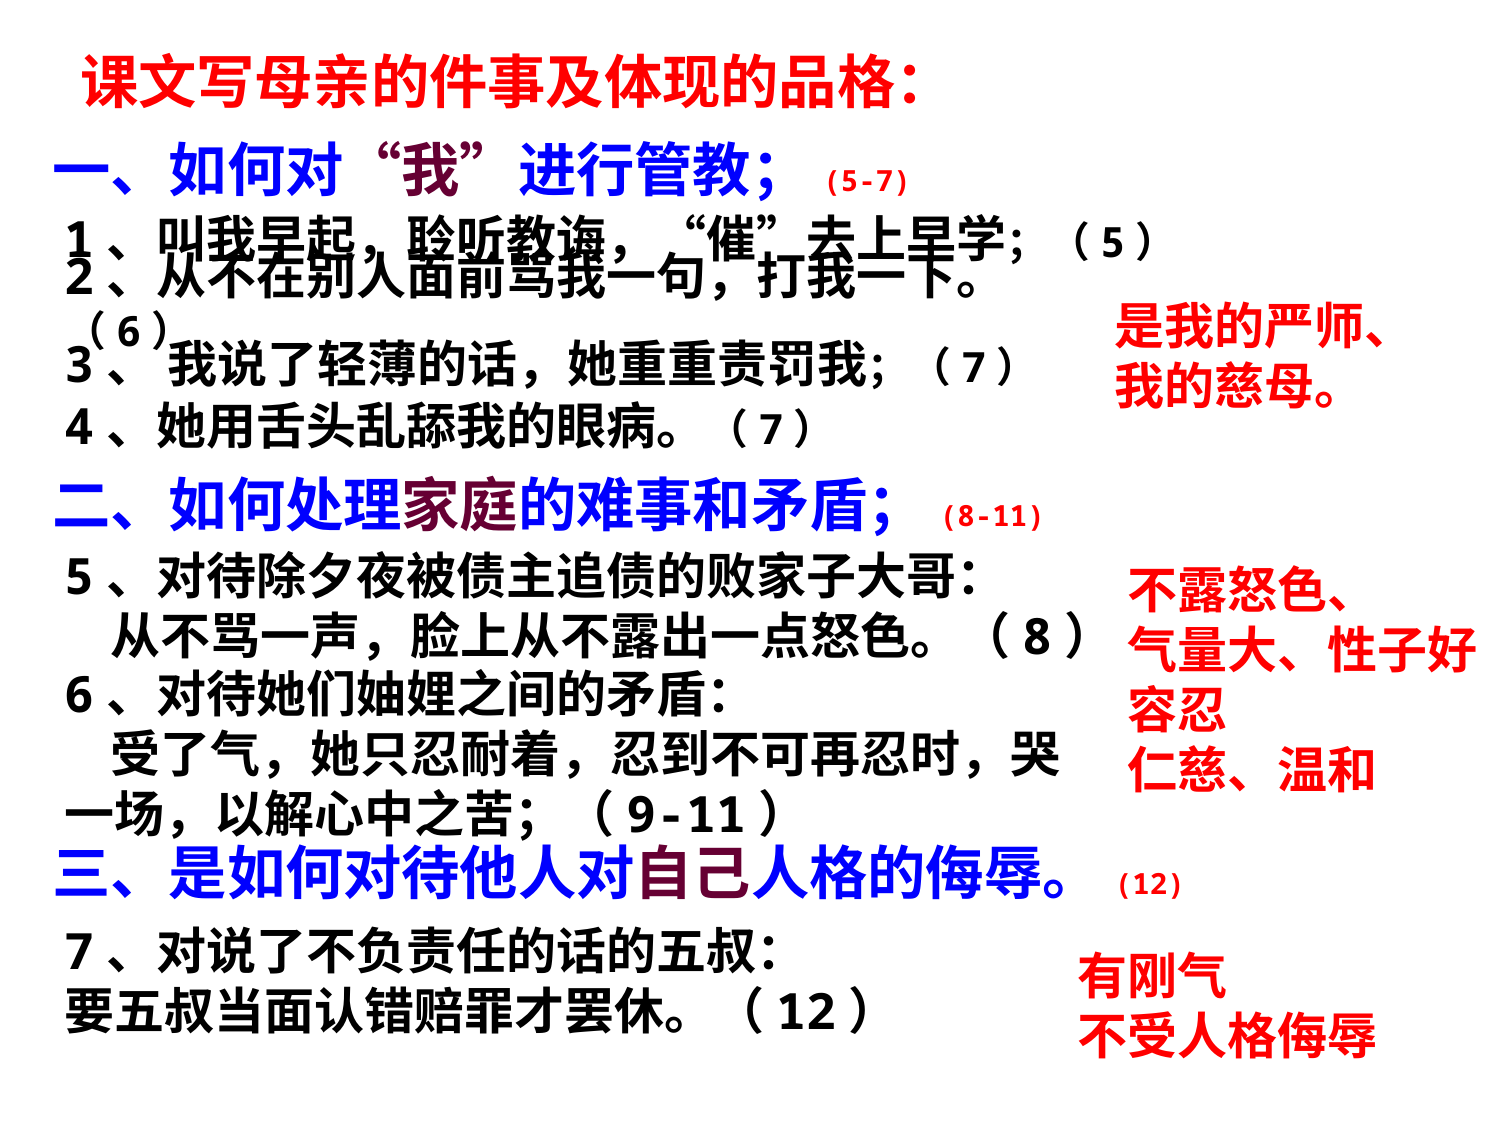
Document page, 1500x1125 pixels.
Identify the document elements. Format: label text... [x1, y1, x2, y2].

text_box 1、叫我早起，聆听教诲，“催”去上早学；（5） [50, 200, 1438, 275]
text_box 不露怒色、 气量大、性子好 容忍 仁慈、温和 [1112, 550, 1500, 806]
text_box 5、对待除夕夜被债主追债的败家子大哥： 从不骂一声，脸上从不露出一点怒色。（8） [50, 537, 1152, 655]
text_box 6、对待她们妯娌之间的矛盾： 受了气，她只忍耐着，忍到不可再忍时，哭一场，以解心中之苦；（9-11） [49, 655, 1113, 850]
text_box 有刚气 不受人格侮辱 [1062, 937, 1450, 1073]
text_box 7、对说了不负责任的话的五叔： 要五叔当面认错赔罪才罢休。（12） [49, 912, 1113, 1048]
text_box 2、从不在别人面前骂我一句，打我一下。（6） [49, 237, 1113, 363]
text_box 3、 我说了轻薄的话，她重重责罚我；（7） [49, 363, 1099, 387]
text_box 4、她用舌头乱舔我的眼病。（7） [49, 387, 1113, 463]
text_box 是我的严师、 我的慈母。 [1099, 287, 1500, 423]
text_box 课文写母亲的件事及体现的品格： [65, 37, 969, 123]
text_box 一、如何对“我”进行管教；(5-7) 二、如何处理家庭的难事和矛盾；(8-11) 三、是如何对待他人对自己人格的侮辱。(12) [37, 125, 1459, 984]
